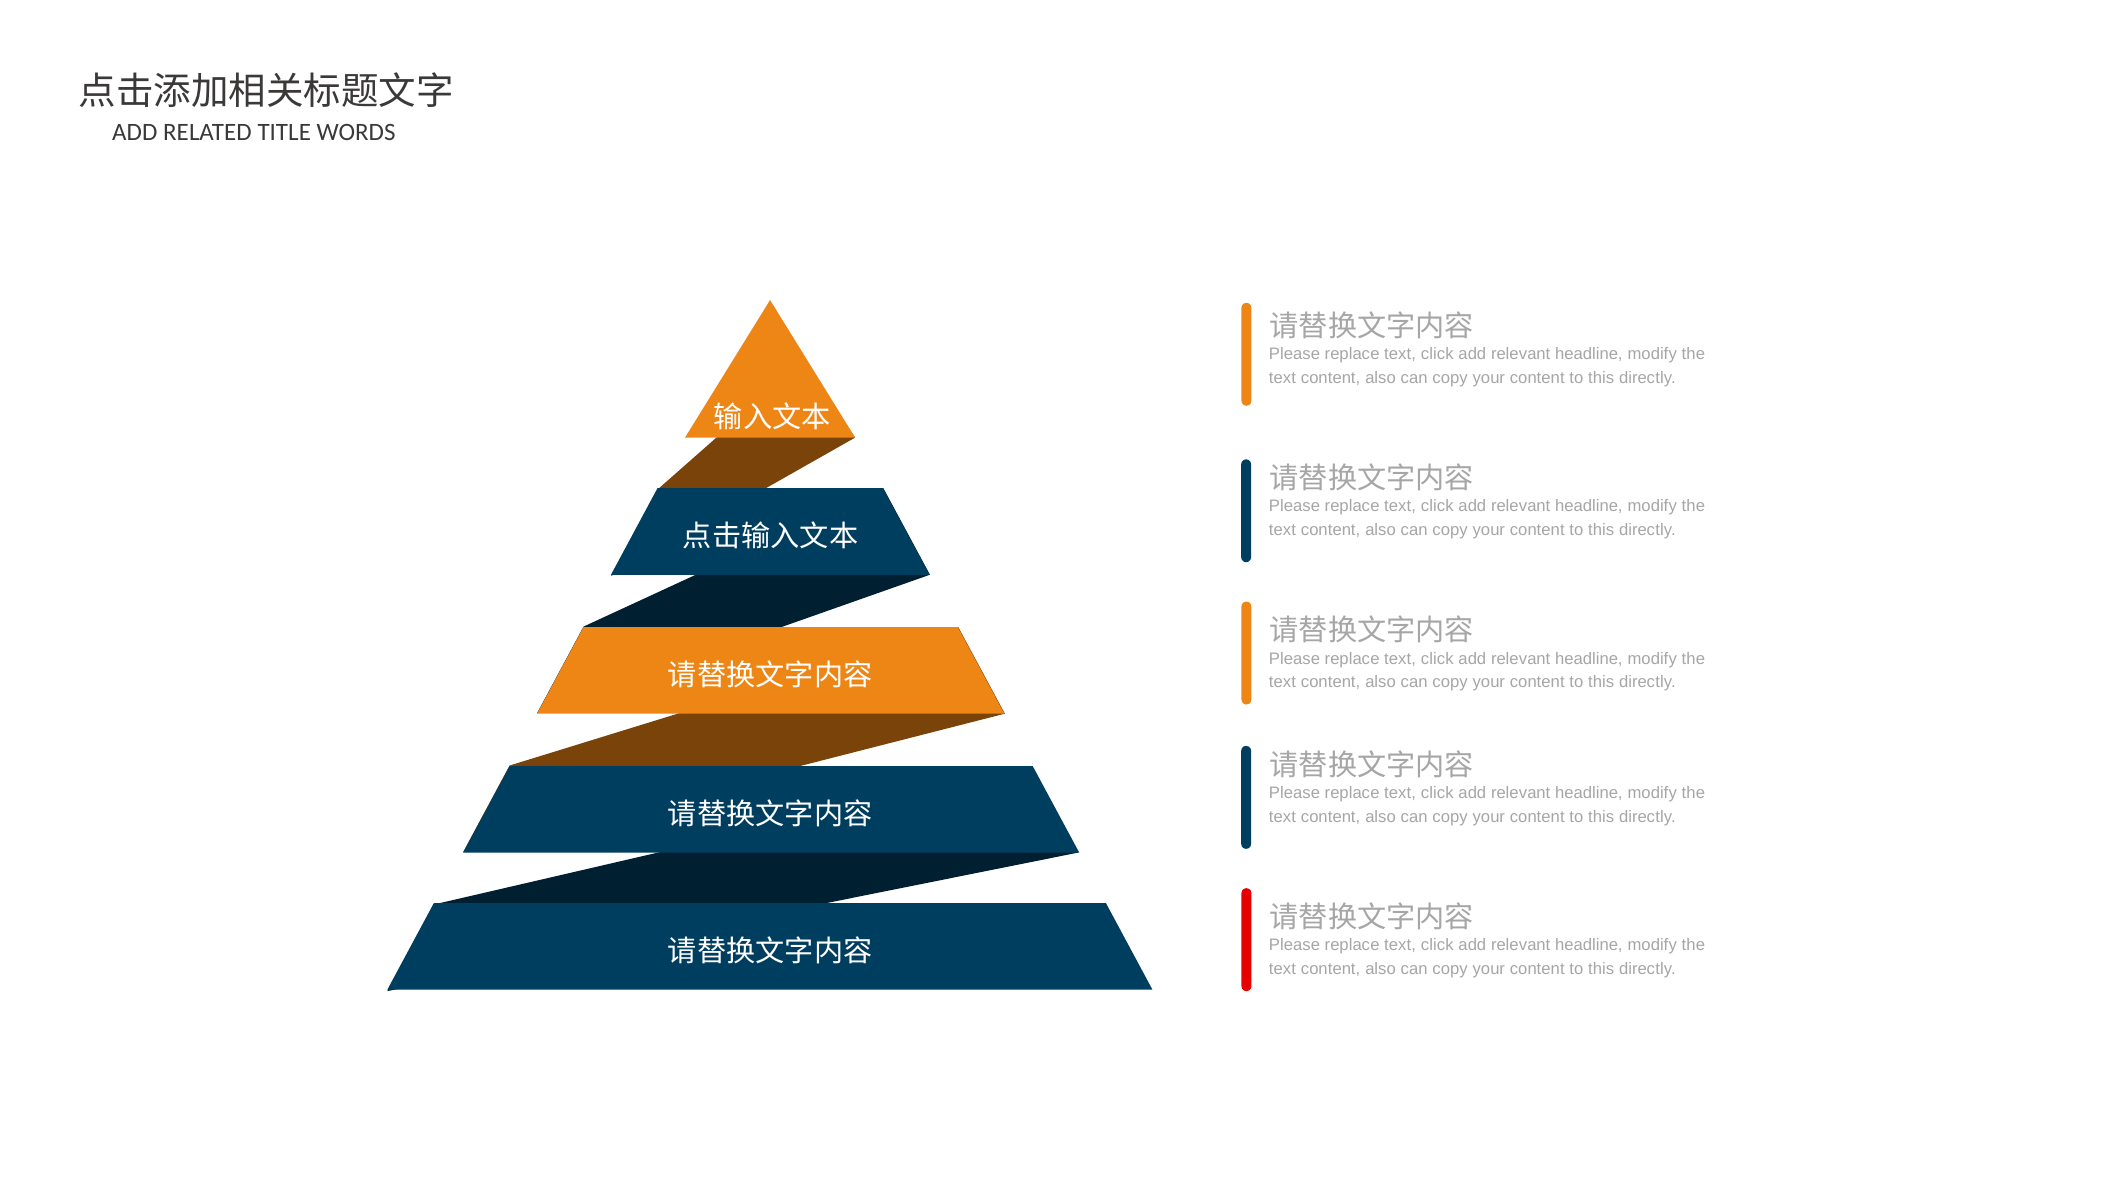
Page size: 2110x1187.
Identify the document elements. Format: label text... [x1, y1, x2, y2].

text_box [1240, 744, 1253, 850]
text_box [659, 448, 837, 488]
text_box [1240, 458, 1253, 564]
text_box 点击添加相关标题文字 [62, 59, 470, 121]
text_box [1240, 301, 1253, 407]
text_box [536, 627, 1005, 714]
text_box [610, 488, 930, 575]
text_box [387, 903, 1153, 990]
text_box ADD RELATED TITLE WORDS [96, 107, 413, 154]
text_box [684, 300, 857, 448]
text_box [1268, 452, 1712, 538]
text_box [1268, 604, 1712, 690]
text_box [509, 714, 1004, 766]
text_box [583, 575, 930, 627]
text_box [1240, 886, 1253, 993]
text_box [1268, 891, 1712, 977]
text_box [1268, 738, 1712, 825]
text_box [440, 853, 1077, 903]
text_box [1268, 300, 1712, 386]
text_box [463, 766, 1080, 853]
text_box [1240, 600, 1253, 706]
